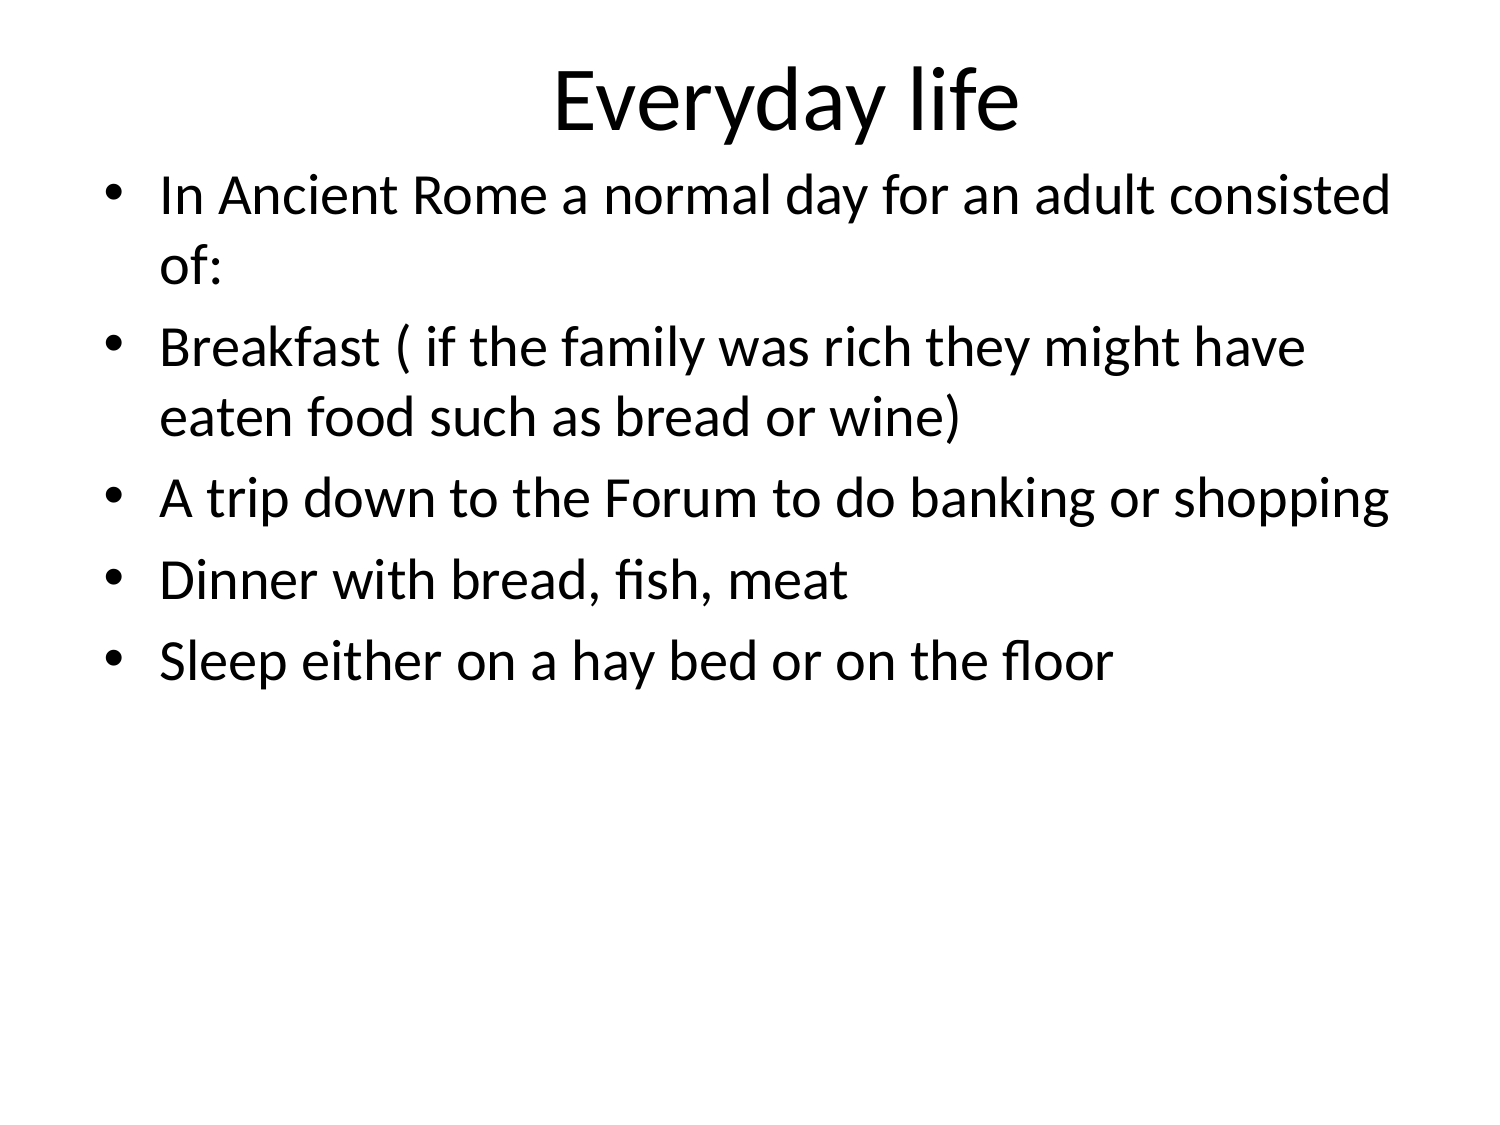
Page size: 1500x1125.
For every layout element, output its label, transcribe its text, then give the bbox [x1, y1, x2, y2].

list In Ancient Rome a normal day for an adult consisted of: Breakfast ( if the family was rich they might have eaten food such as bread or wine) A trip down to the Forum to do banking or shopping Dinner with bread, fish, meat Sleep either on a hay bed or on the floor [88, 149, 1439, 892]
title Everyday life [112, 0, 1463, 188]
